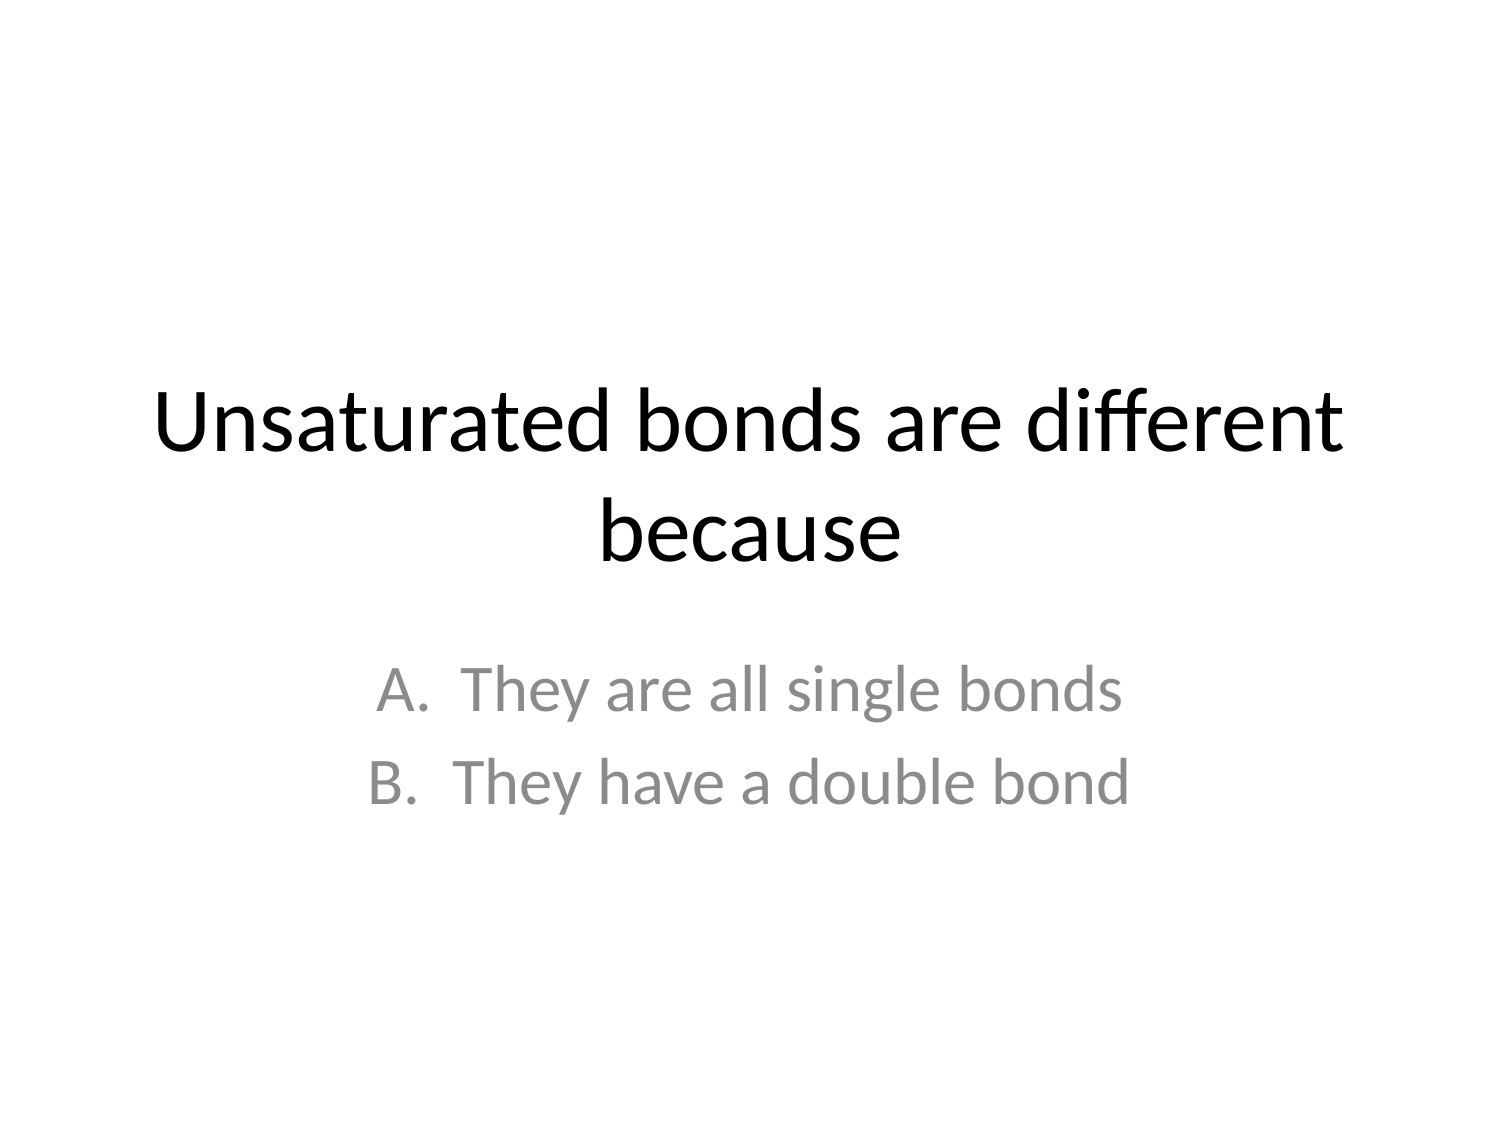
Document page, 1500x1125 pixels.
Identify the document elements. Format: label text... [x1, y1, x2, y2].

subtitle They are all single bonds They have a double bond [225, 637, 1275, 925]
title Unsaturated bonds are different because [112, 349, 1388, 591]
